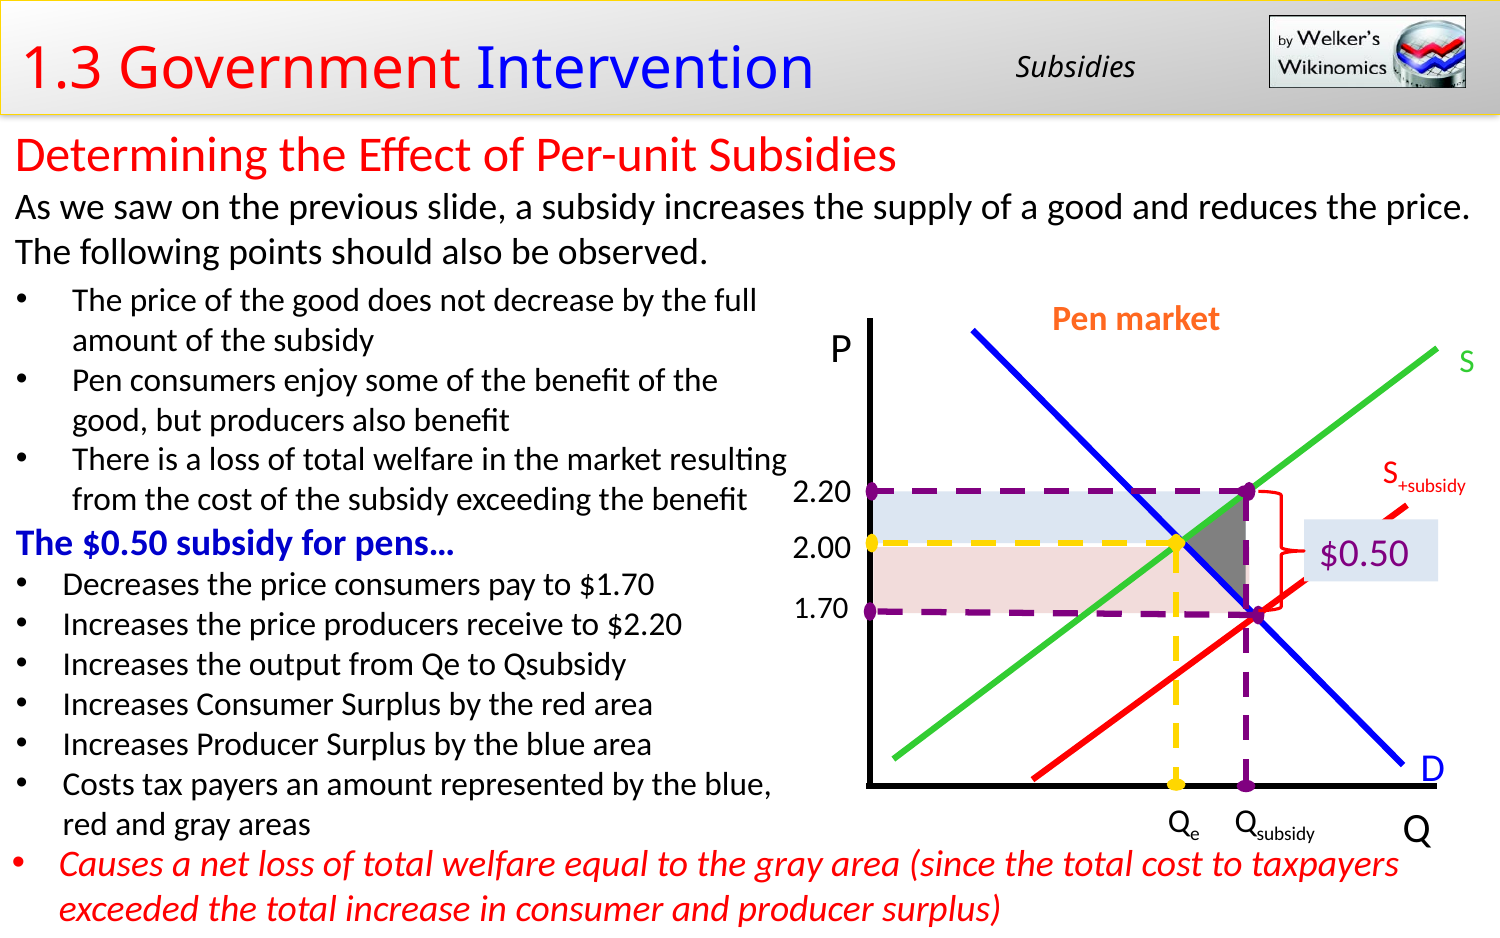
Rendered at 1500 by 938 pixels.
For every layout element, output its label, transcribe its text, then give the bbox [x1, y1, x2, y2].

text_box Determining the Effect of Per-unit Subsidies As we saw on the previous slide, a subsidy increases the supply of a good and reduces the price. The following points should also be observed. [0, 123, 1495, 280]
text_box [777, 286, 1500, 859]
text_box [0, 0, 1500, 115]
text_box Causes a net loss of total welfare equal to the gray area (since the total cost to taxpayers exceeded the total increase in consumer and producer surplus) [0, 831, 1495, 936]
text_box The price of the good does not decrease by the full amount of the subsidy Pen consumers enjoy some of the benefit of the good, but producers also benefit There is a loss of total welfare in the market resulting from the cost of the subsidy exceeding the benefit The $0.50 subsidy for pens… Decreases the price consumers pay to $1.70 Increases the price producers receive to $2.20 Increases the output from Qe to Qsubsidy Increases Consumer Surplus by the red area Increases Producer Surplus by the blue area Costs tax payers an amount represented by the blue, red and gray areas [1, 270, 808, 831]
